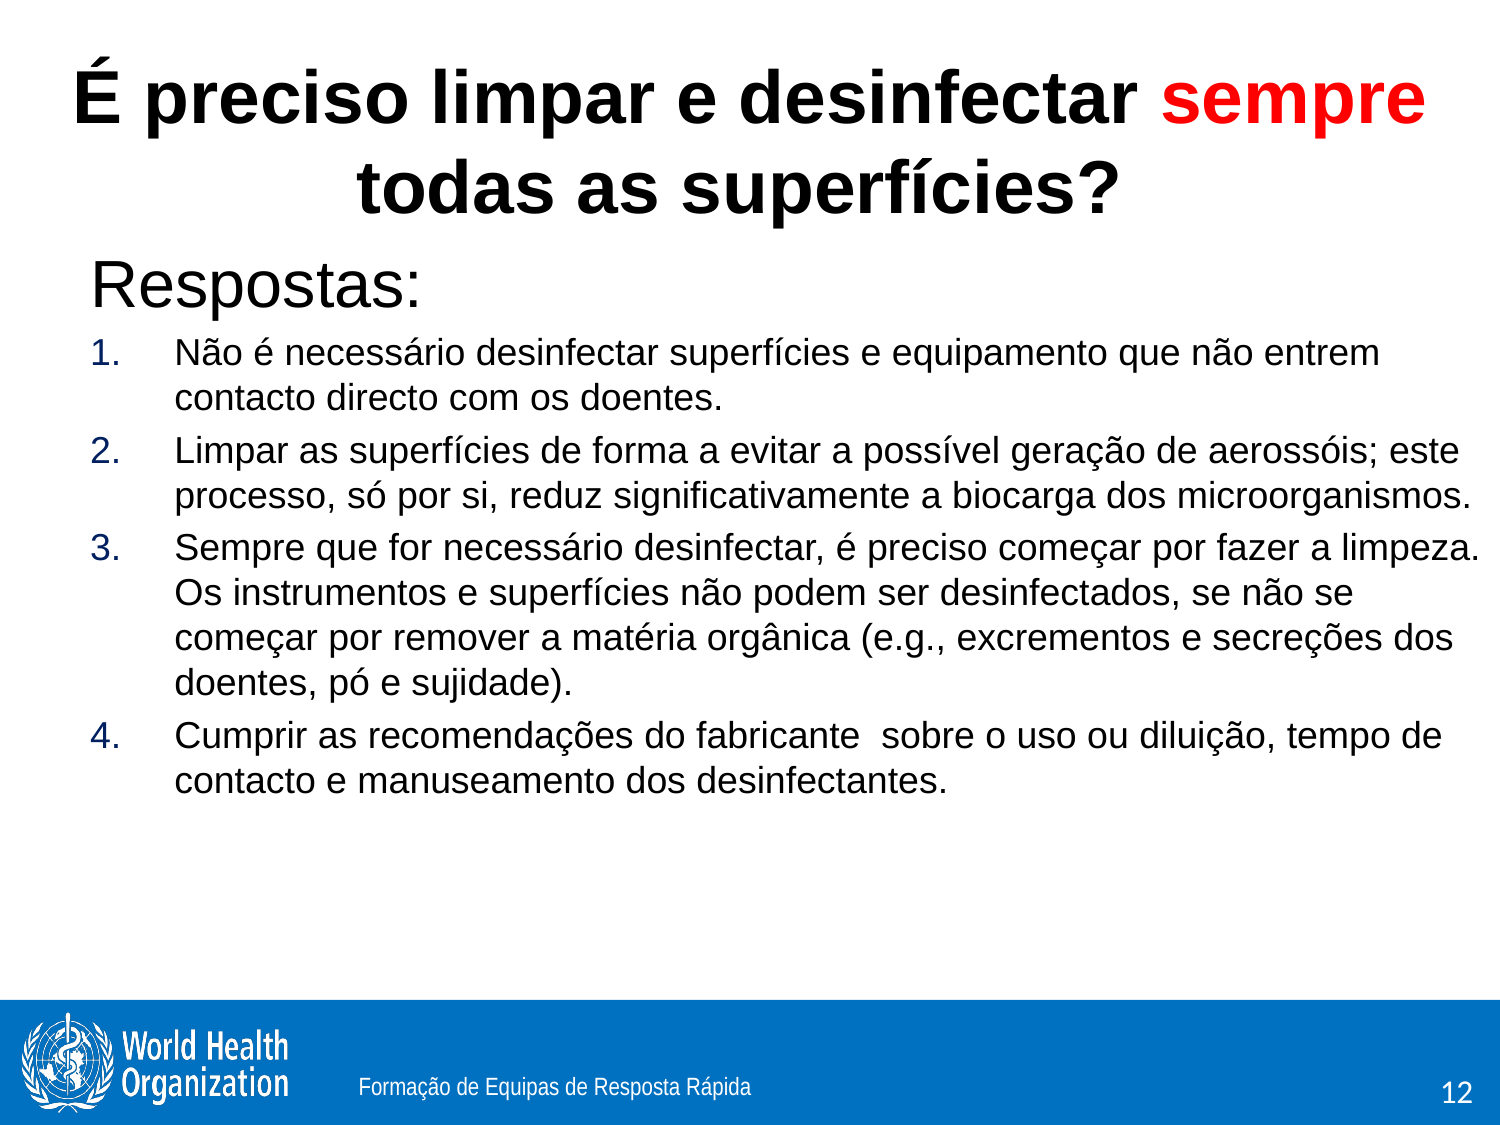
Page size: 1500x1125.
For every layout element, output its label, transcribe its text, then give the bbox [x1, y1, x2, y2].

picture [21, 1012, 288, 1113]
title É preciso limpar e desinfectar sempre todas as superfícies? [0, 45, 1500, 233]
list Respostas: Não é necessário desinfectar superfícies e equipamento que não entrem contacto directo com os doentes. Limpar as superfícies de forma a evitar a possível geração de aerossóis; este processo, só por si, reduz significativamente a biocarga dos microorganismos. Sempre que for necessário desinfectar, é preciso começar por fazer a limpeza. Os instrumentos e superfícies não podem ser desinfectados, se não se começar por remover a matéria orgânica (e.g., excrementos e secreções dos doentes, pó e sujidade). Cumprir as recomendações do fabricante sobre o uso ou diluição, tempo de contacto e manuseamento dos desinfectantes. [75, 174, 1500, 918]
